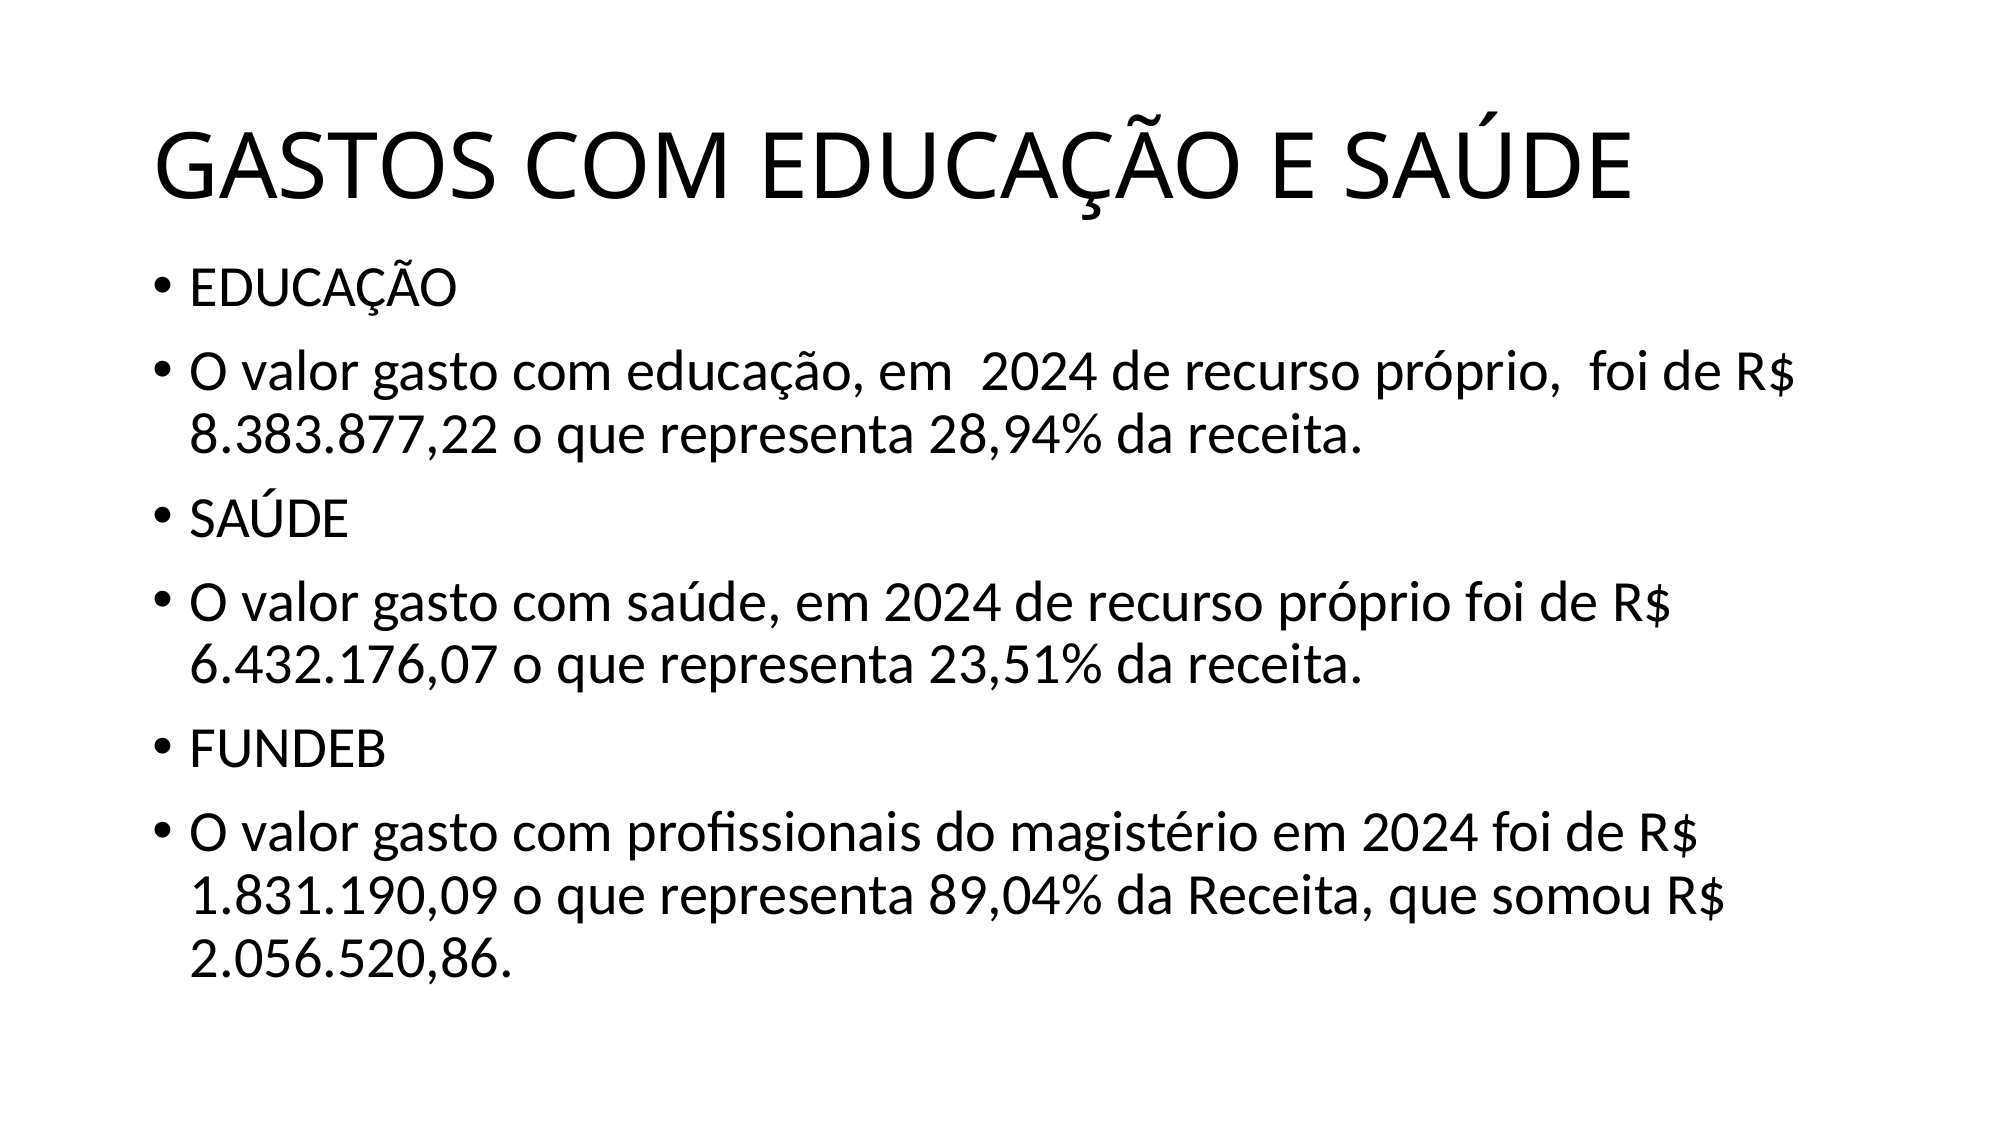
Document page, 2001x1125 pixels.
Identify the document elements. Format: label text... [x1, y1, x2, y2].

title GASTOS COM EDUCAÇÃO E SAÚDE [137, 59, 1863, 248]
list EDUCAÇÃO O valor gasto com educação, em 2024 de recurso próprio, foi de R$ 8.383.877,22 o que representa 28,94% da receita. SAÚDE O valor gasto com saúde, em 2024 de recurso próprio foi de R$ 6.432.176,07 o que representa 23,51% da receita. FUNDEB O valor gasto com profissionais do magistério em 2024 foi de R$ 1.831.190,09 o que representa 89,04% da Receita, que somou R$ 2.056.520,86. [137, 248, 1863, 1014]
